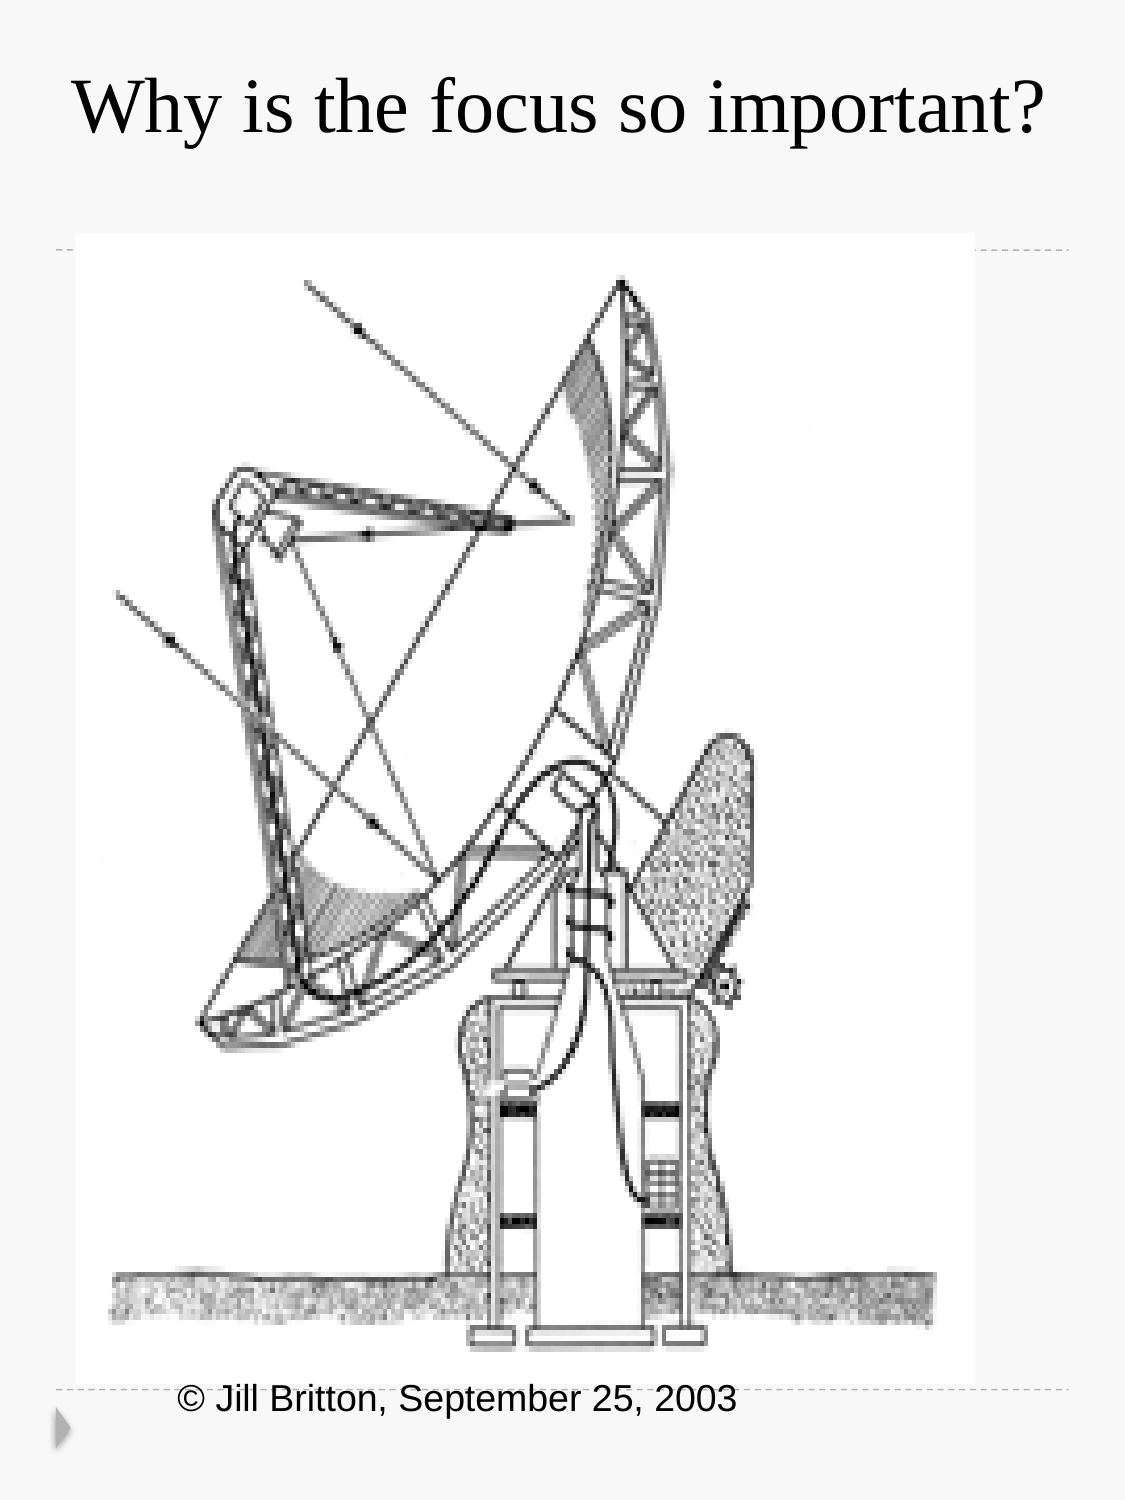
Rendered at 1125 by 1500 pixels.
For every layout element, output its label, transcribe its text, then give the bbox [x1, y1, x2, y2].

text_box © Jill Britton, September 25, 2003 [162, 1396, 753, 1427]
title Why is the focus so important? [56, 33, 1069, 250]
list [74, 233, 976, 1384]
